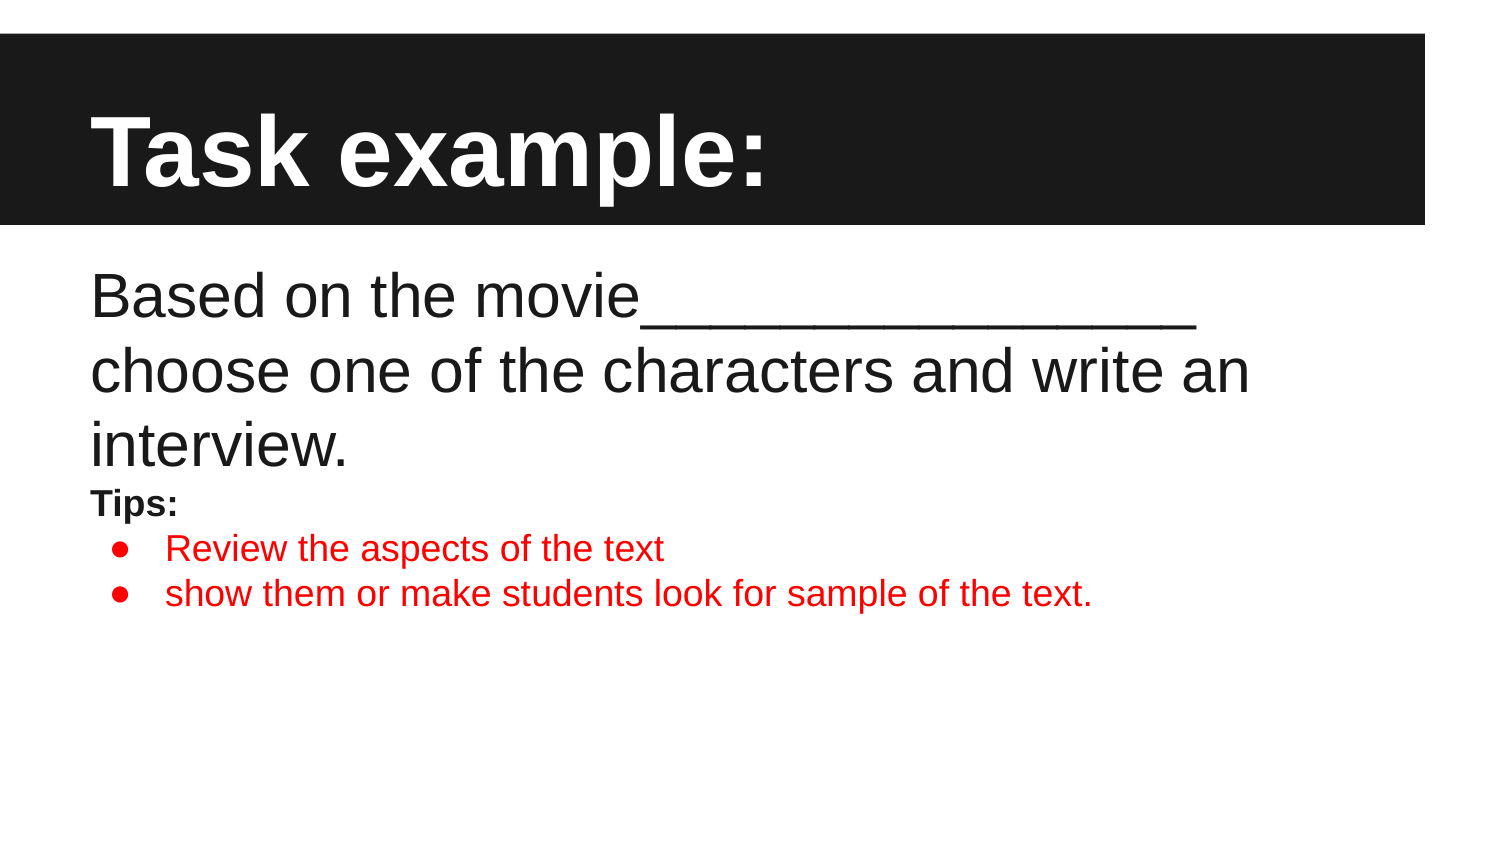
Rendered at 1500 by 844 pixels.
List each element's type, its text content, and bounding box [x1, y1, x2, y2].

title Task example: [75, 33, 1425, 221]
list Based on the movie________________ choose one of the characters and write an interview. Tips: Review the aspects of the text show them or make students look for sample of the text. [75, 239, 1425, 808]
